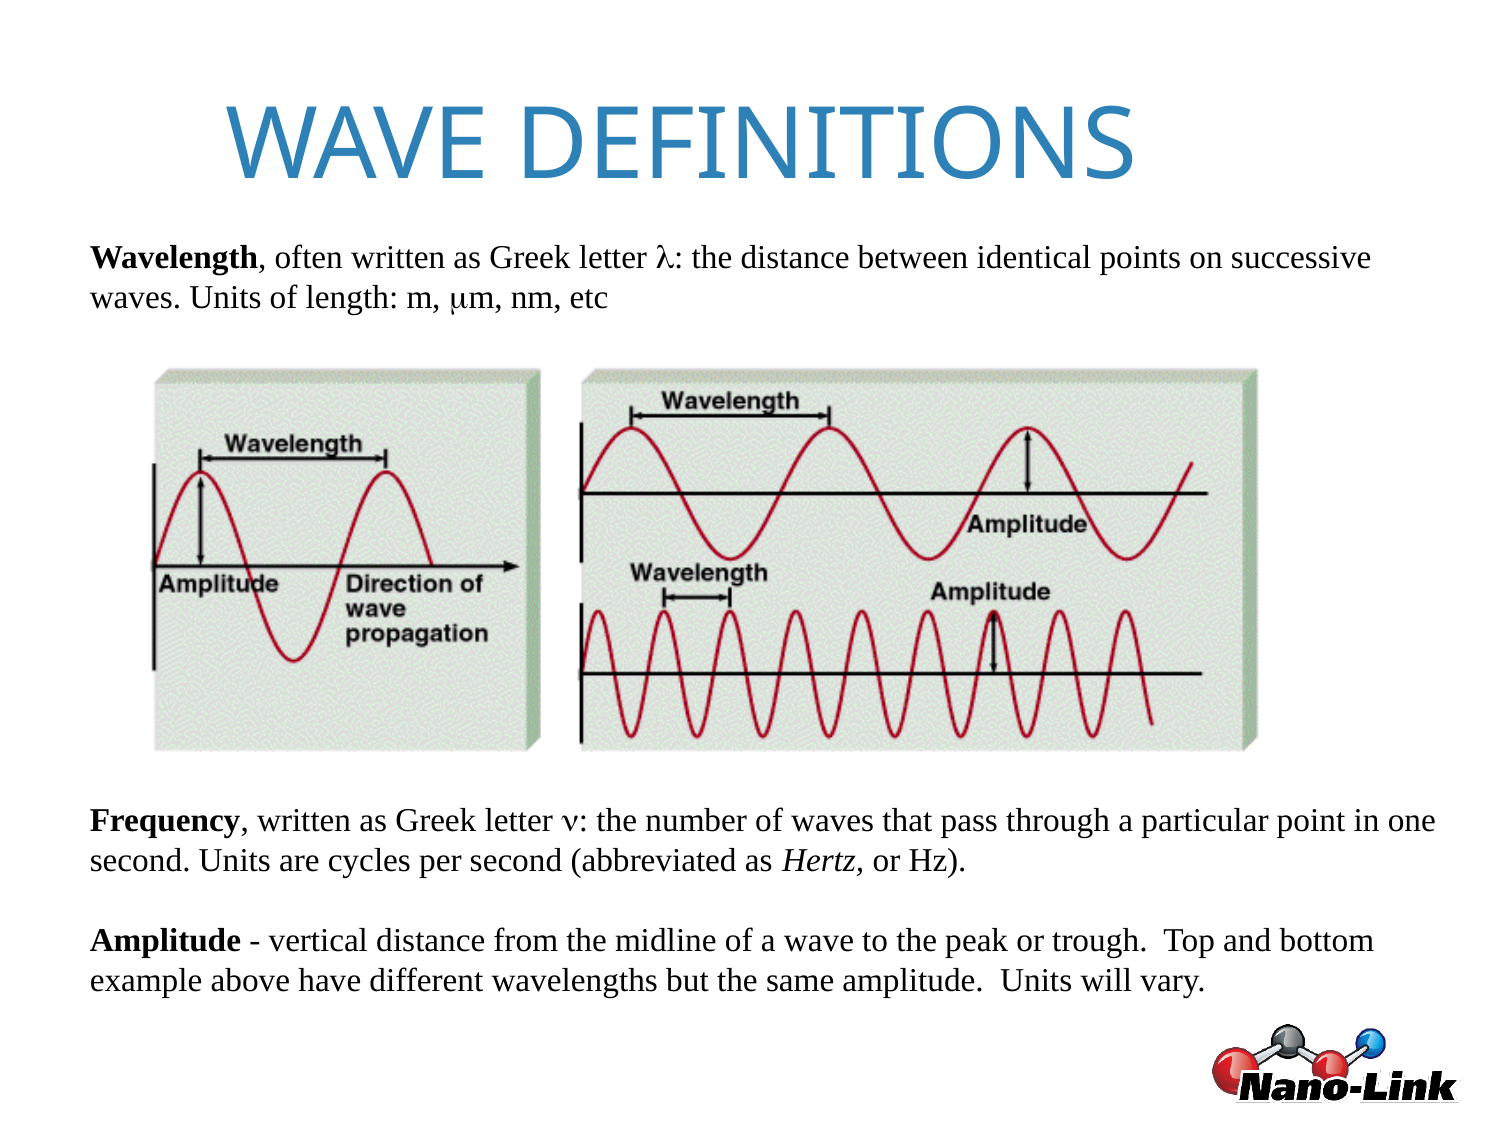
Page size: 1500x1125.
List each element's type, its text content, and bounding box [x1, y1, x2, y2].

picture [1212, 1024, 1463, 1103]
text_box Wavelength, often written as Greek letter : the distance between identical points on successive waves. Units of length: m, mm, nm, etc [74, 228, 1438, 323]
text_box Frequency, written as Greek letter : the number of waves that pass through a particular point in one second. Units are cycles per second (abbreviated as Hertz, or Hz). Amplitude - vertical distance from the midline of a wave to the peak or trough. Top and bottom example above have different wavelengths but the same amplitude. Units will vary. [74, 790, 1487, 1006]
title WAVE DEFINITIONS [75, 45, 1425, 228]
picture [137, 339, 1268, 754]
